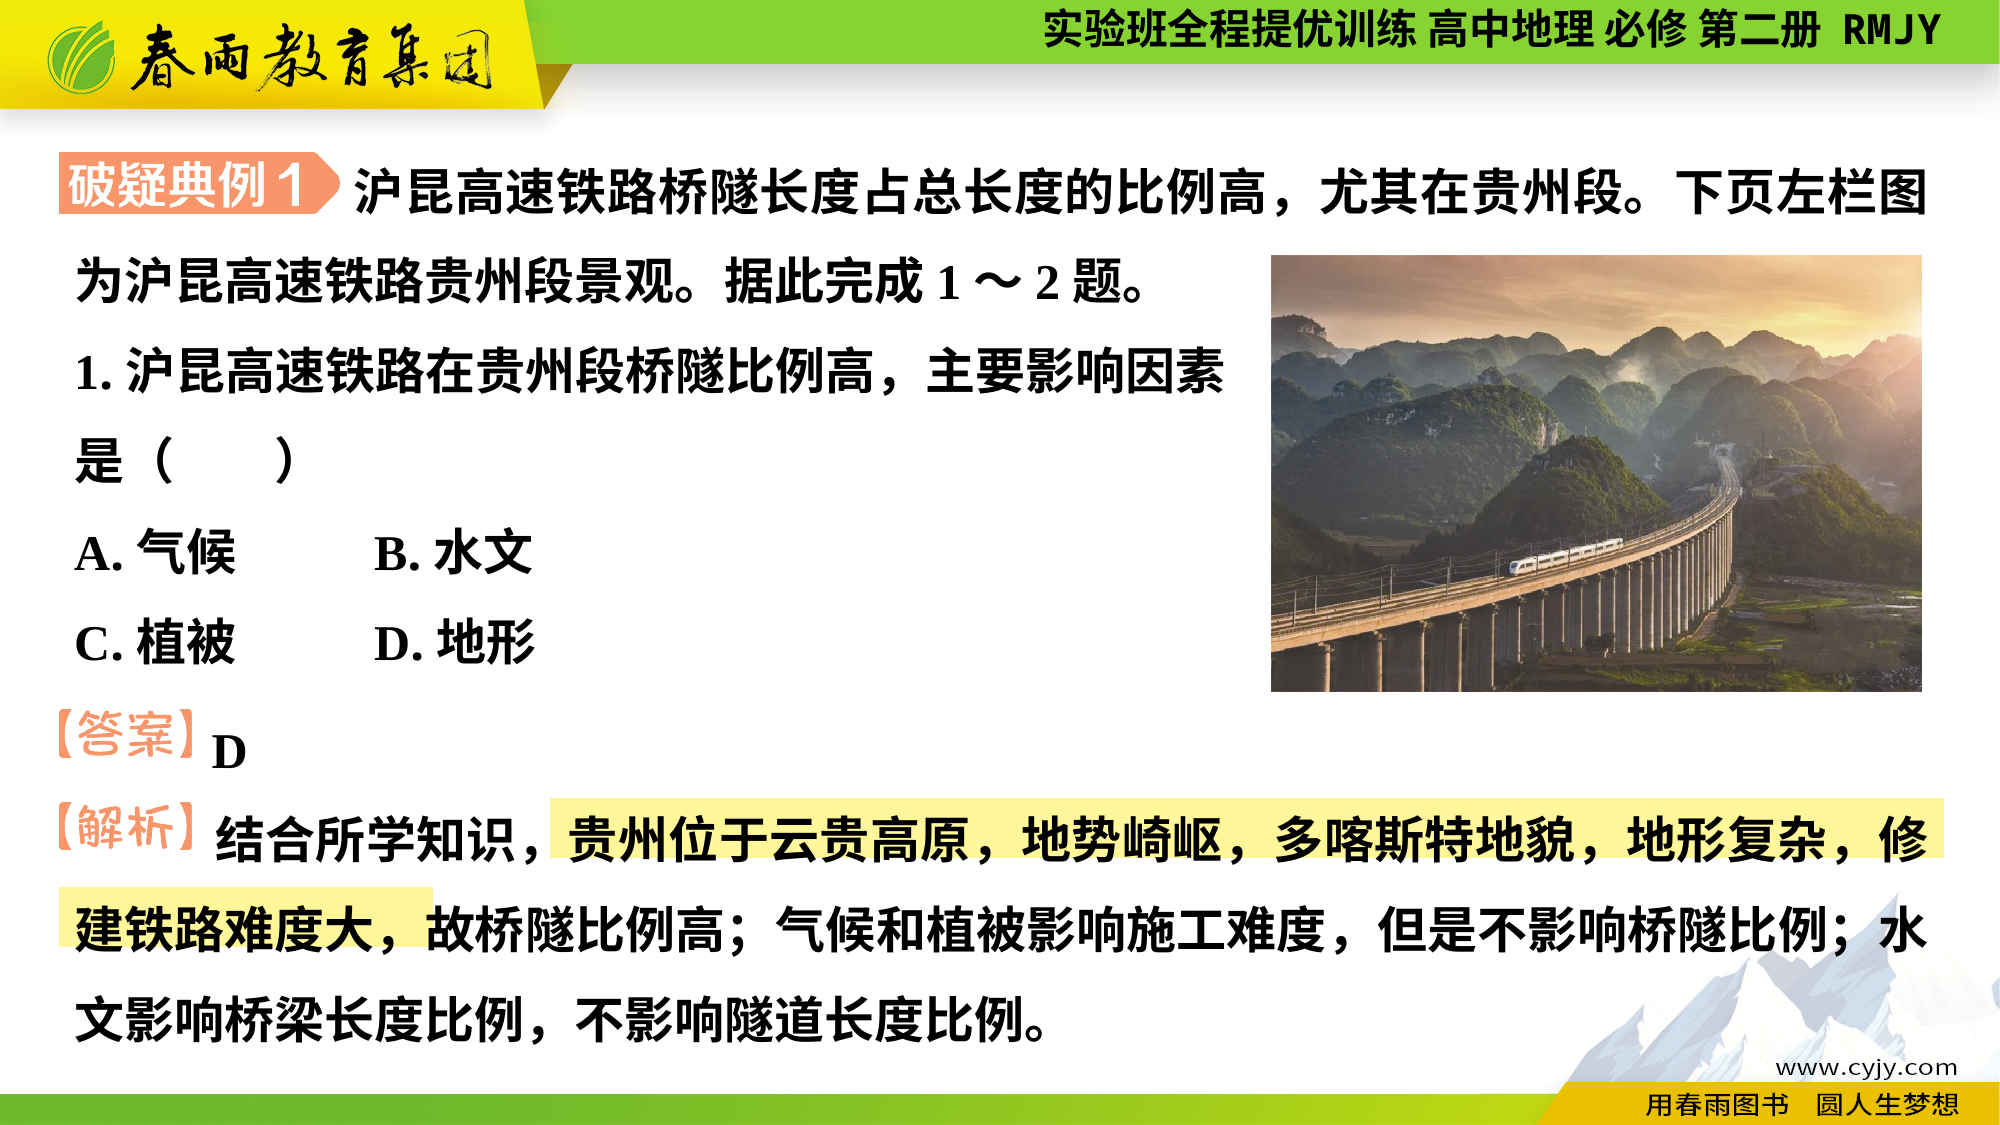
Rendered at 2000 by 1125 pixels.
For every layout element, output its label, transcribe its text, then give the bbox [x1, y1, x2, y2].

list 沪昆高速铁路桥隧长度占总长度的比例高，尤其在贵州段。下页左栏图为沪昆高速铁路贵州段景观。据此完成1～2题。 1.沪昆高速铁路在贵州段桥隧比例高，主要影响因素 是（ ） A.气候 B.水文 C.植被 D.地形 [59, 122, 1944, 680]
picture [0, 0, 2000, 1125]
text_box D [59, 680, 1944, 771]
text_box 结合所学知识，贵州位于云贵高原，地势崎岖，多喀斯特地貌，地形复杂，修建铁路难度大，故桥隧比例高；气候和植被影响施工难度，但是不影响桥隧比例；水文影响桥梁长度比例，不影响隧道长度比例。 [59, 771, 1944, 1057]
